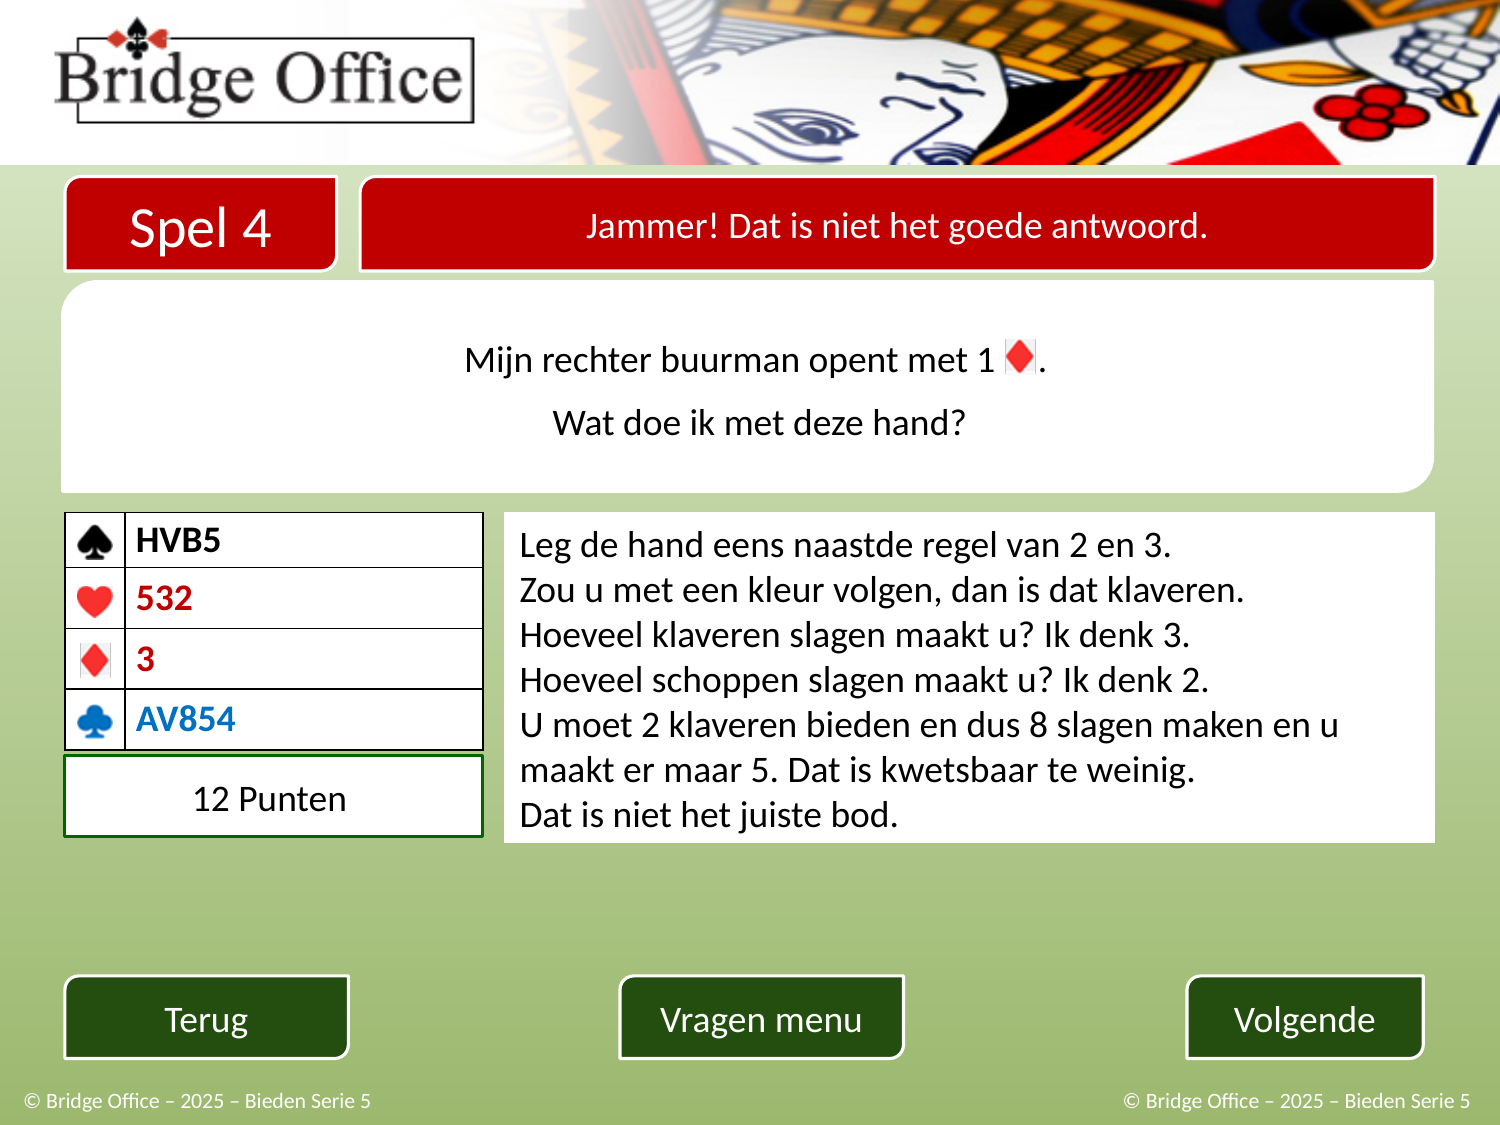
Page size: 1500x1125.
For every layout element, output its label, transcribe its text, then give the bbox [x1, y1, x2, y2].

table_cell 532 [126, 568, 482, 628]
text_box 12 Punten [63, 754, 484, 838]
text_box Volgende [1185, 974, 1425, 1061]
text_box Terug [63, 974, 350, 1061]
table_header HVB5 [126, 513, 482, 567]
picture [77, 524, 114, 561]
text_box Spel 4 [63, 179, 339, 273]
text_box Wat doe ik met deze hand? [537, 390, 986, 451]
table_cell [66, 690, 124, 749]
text_box Jammer! Dat is niet het goede antwoord. [358, 179, 1437, 273]
text_box © Bridge Office – 2025 – Bieden Serie 5 [1107, 1079, 1500, 1121]
picture [77, 585, 114, 618]
picture [1001, 339, 1038, 375]
text_box [61, 280, 1435, 493]
picture [77, 643, 114, 679]
table_header [66, 513, 124, 567]
text_box Mijn rechter buurman opent met 1 . [449, 327, 1075, 388]
table_cell [66, 568, 124, 628]
picture [77, 703, 114, 740]
picture [0, 0, 1500, 166]
text_box Vragen menu [618, 974, 906, 1061]
table_cell [66, 629, 124, 688]
table_cell AV854 [126, 690, 482, 749]
text_box © Bridge Office – 2025 – Bieden Serie 5 [8, 1079, 393, 1121]
text_box Leg de hand eens naastde regel van 2 en 3. Zou u met een kleur volgen, dan is dat klaveren. Hoeveel klaveren slagen maakt u? Ik denk 3. Hoeveel schoppen slagen maakt u? Ik denk 2. U moet 2 klaveren bieden en dus 8 slagen maken en u maakt er maar 5. Dat is kwetsbaar te weinig. Dat is niet het juiste bod. [504, 512, 1435, 843]
table_cell 3 [126, 629, 482, 688]
